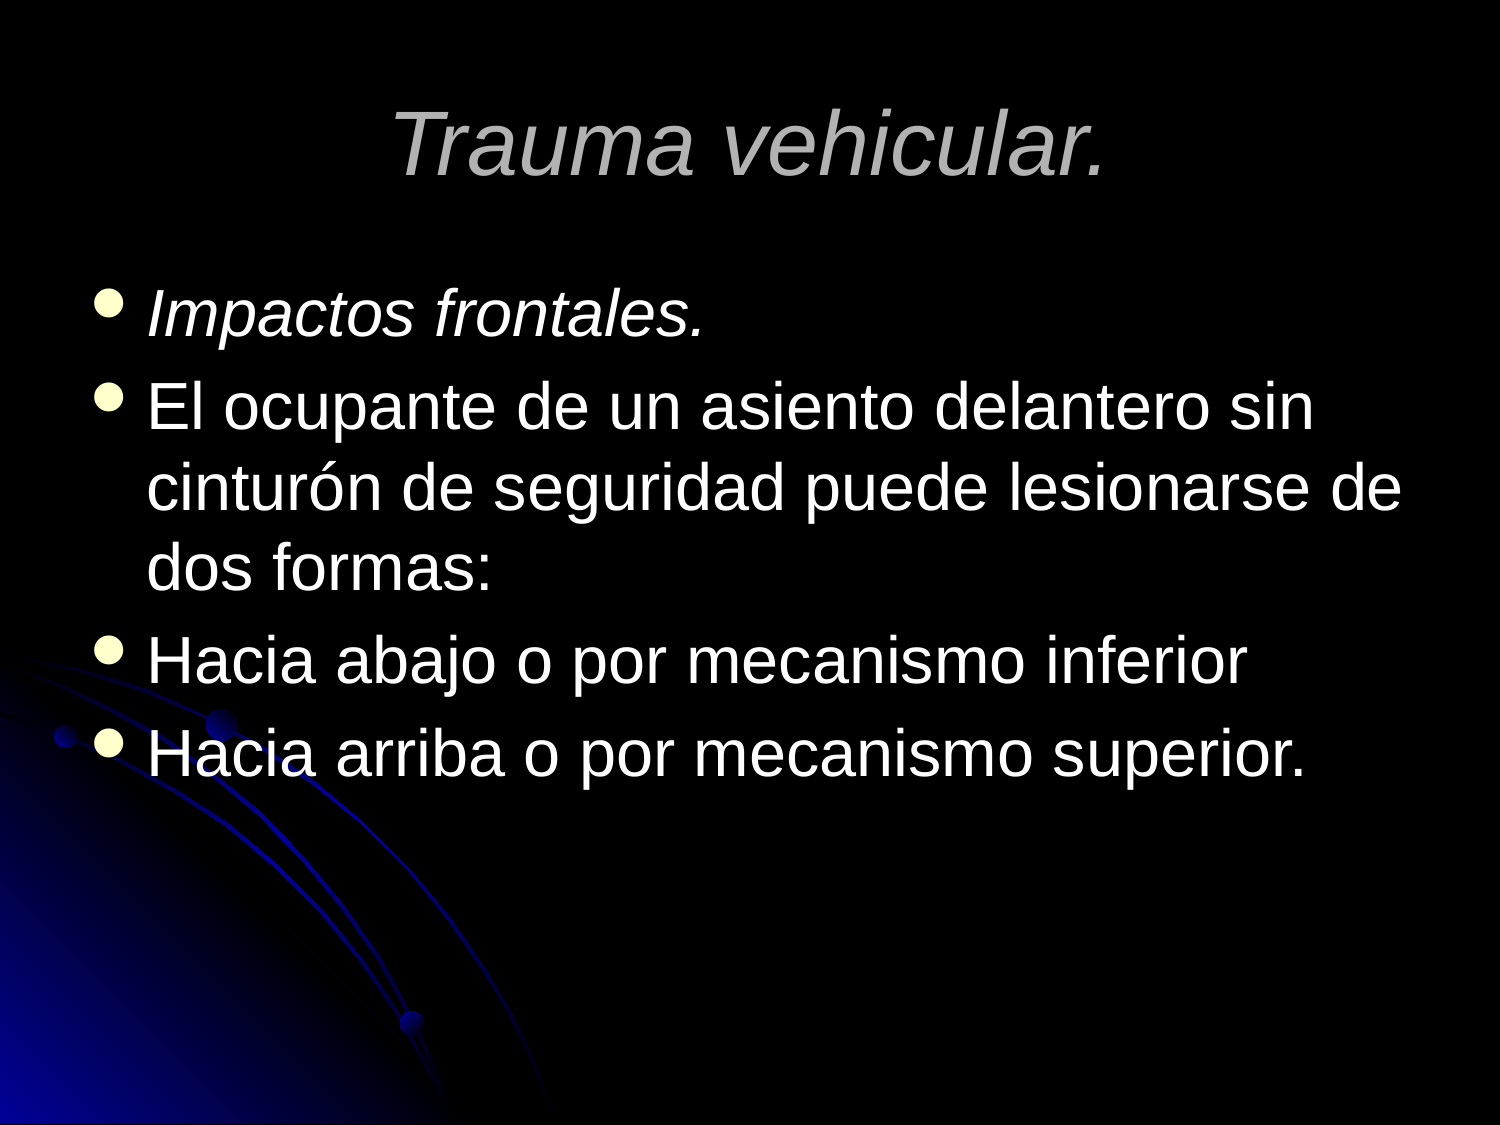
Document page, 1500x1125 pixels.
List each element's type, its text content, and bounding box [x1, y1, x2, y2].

list Impactos frontales. El ocupante de un asiento delantero sin cinturón de seguridad puede lesionarse de dos formas: Hacia abajo o por mecanismo inferior Hacia arriba o por mecanismo superior. [74, 262, 1426, 1006]
title Trauma vehicular. [74, 45, 1426, 233]
